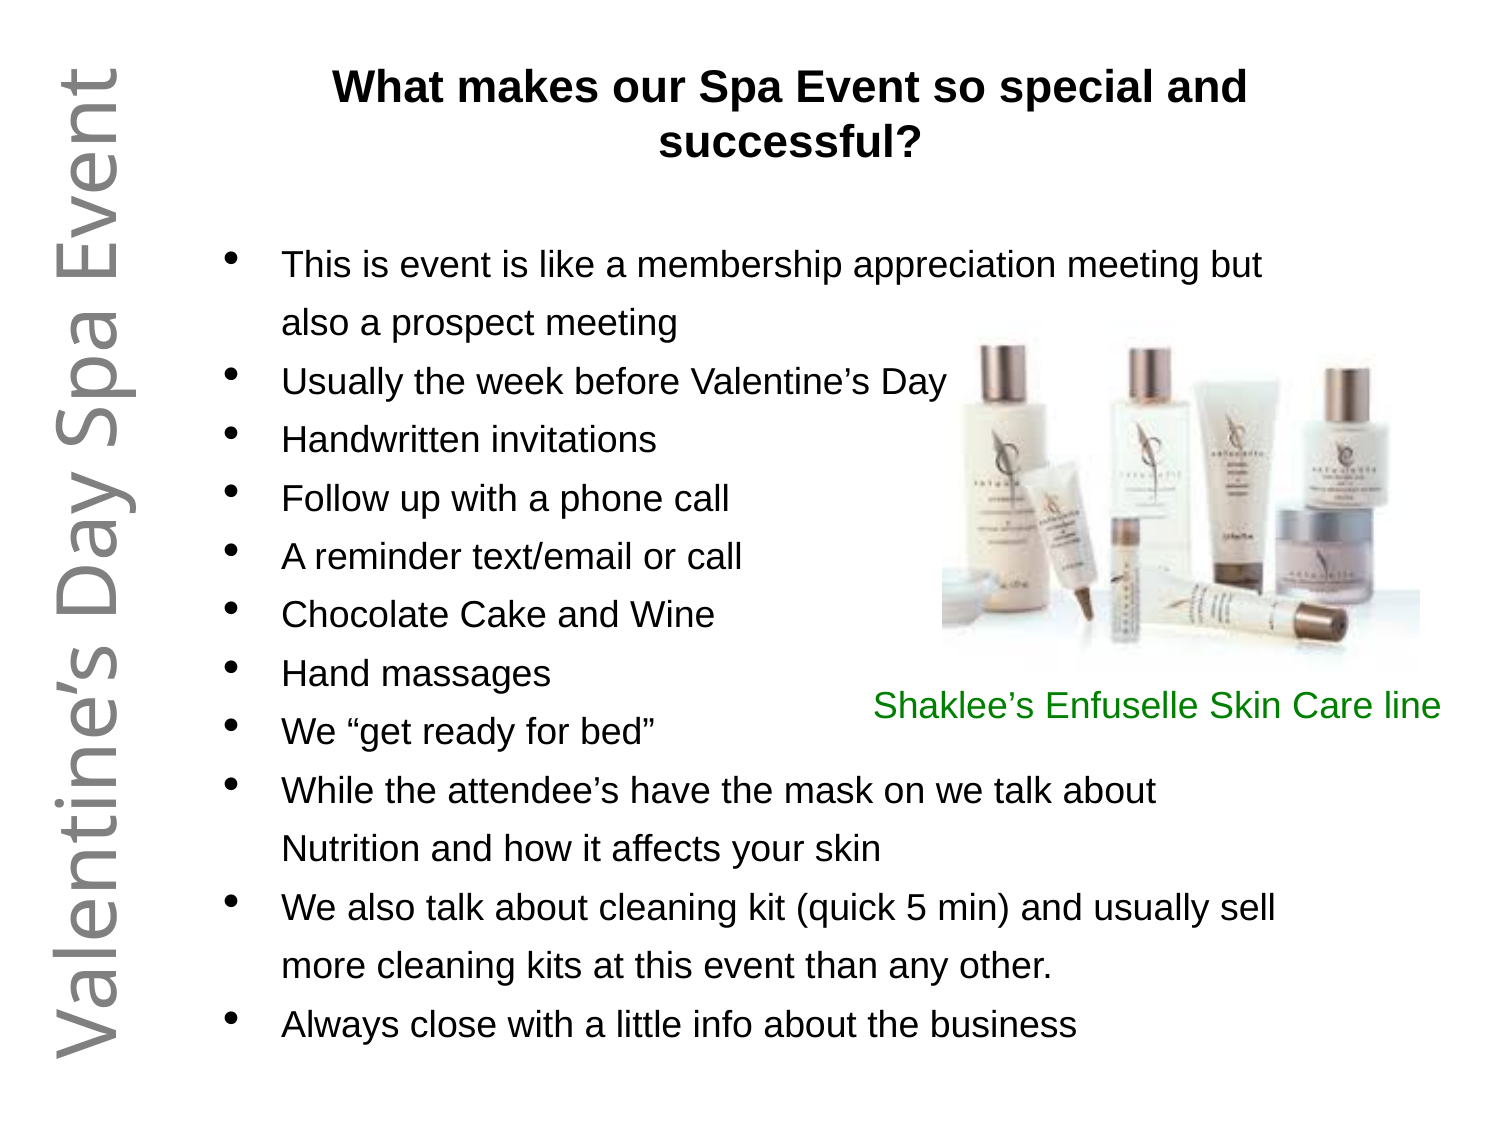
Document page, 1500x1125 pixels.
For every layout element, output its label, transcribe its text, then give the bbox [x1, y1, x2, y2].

picture [942, 321, 1420, 675]
text_box Shaklee’s Enfuselle Skin Care line [1294, 673, 1477, 741]
text_box Valentine’s Day Spa Event [17, 20, 143, 1107]
text_box What makes our Spa Event so special and successful? [254, 49, 1327, 202]
text_box This is event is like a membership appreciation meeting but also a prospect meeting Usually the week before Valentine’s Day Handwritten invitations Follow up with a phone call A reminder text/email or call Chocolate Cake and Wine Hand massages We “get ready for bed” While the attendee’s have the mask on we talk about Nutrition and how it affects your skin We also talk about cleaning kit (quick 5 min) and usually sell more cleaning kits at this event than any other. Always close with a little info about the business [209, 188, 1294, 1053]
